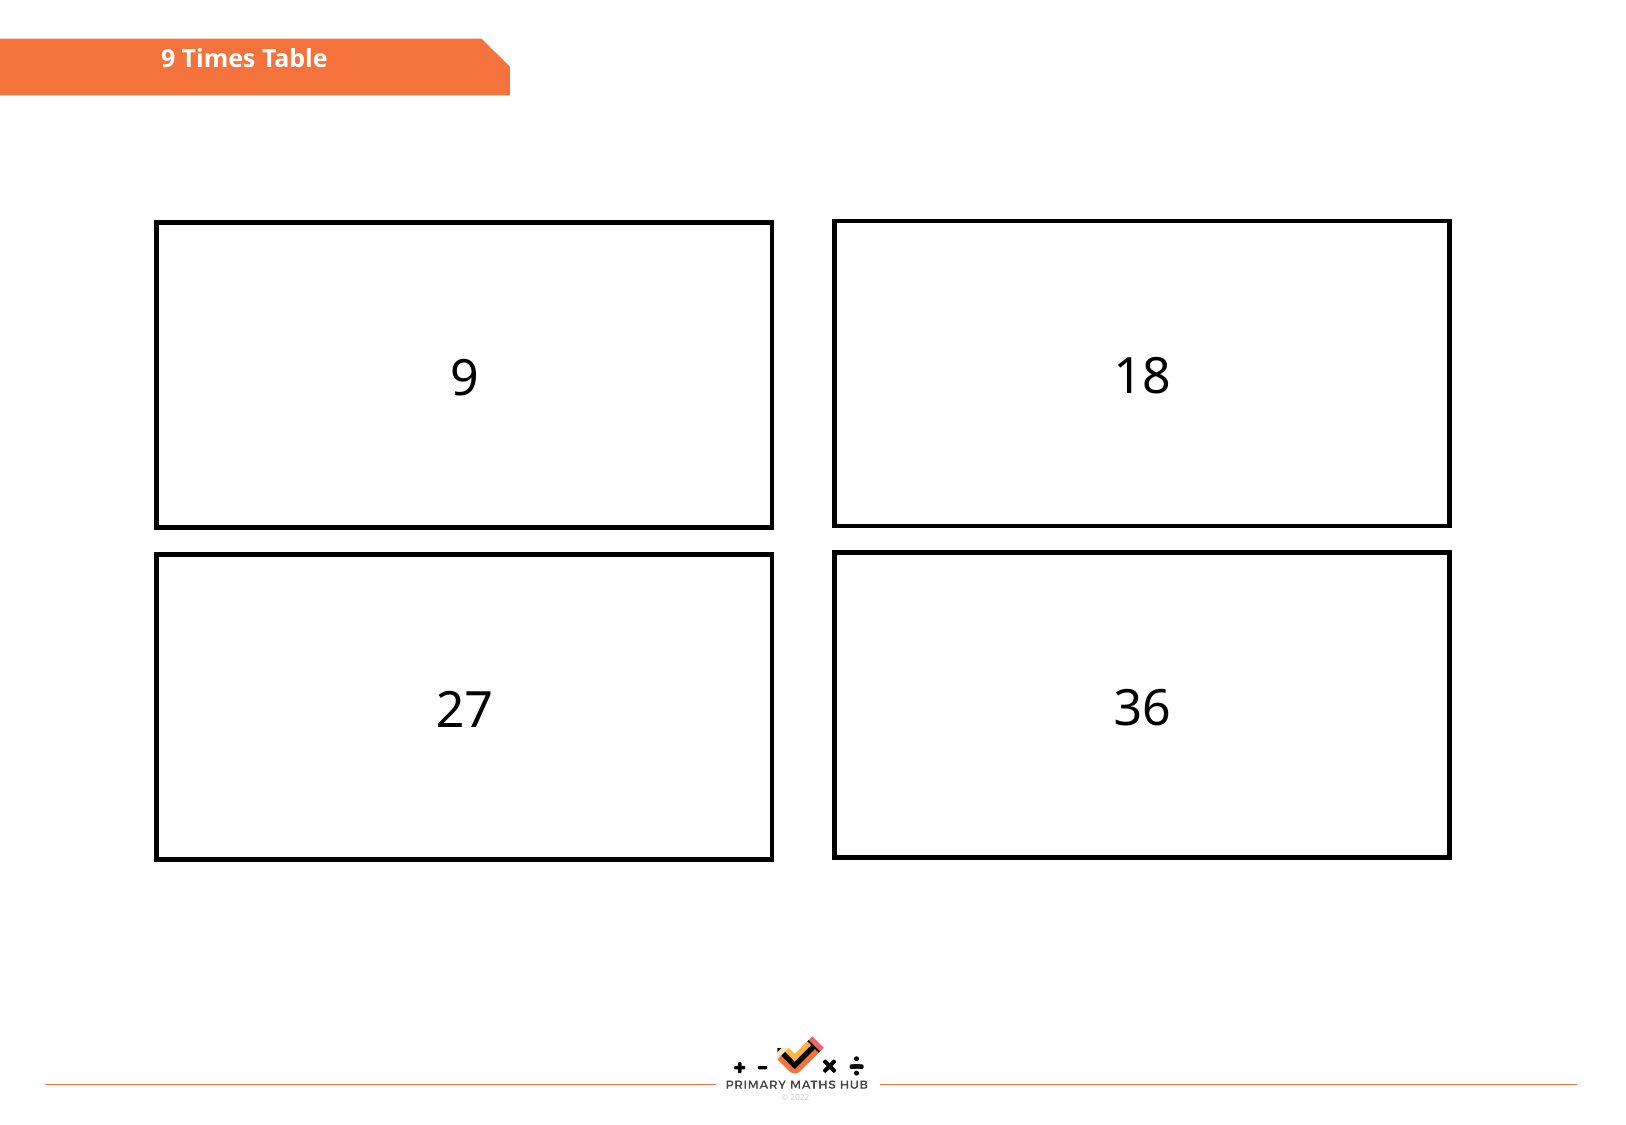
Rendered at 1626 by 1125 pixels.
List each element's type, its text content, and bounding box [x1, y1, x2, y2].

text_box © 2022 [720, 1084, 870, 1110]
picture [722, 1034, 872, 1094]
text_box 36 [833, 552, 1451, 859]
text_box 27 [156, 553, 773, 860]
text_box 9 [156, 222, 773, 529]
text_box 9 Times Table [0, 37, 511, 97]
text_box 18 [833, 220, 1451, 527]
